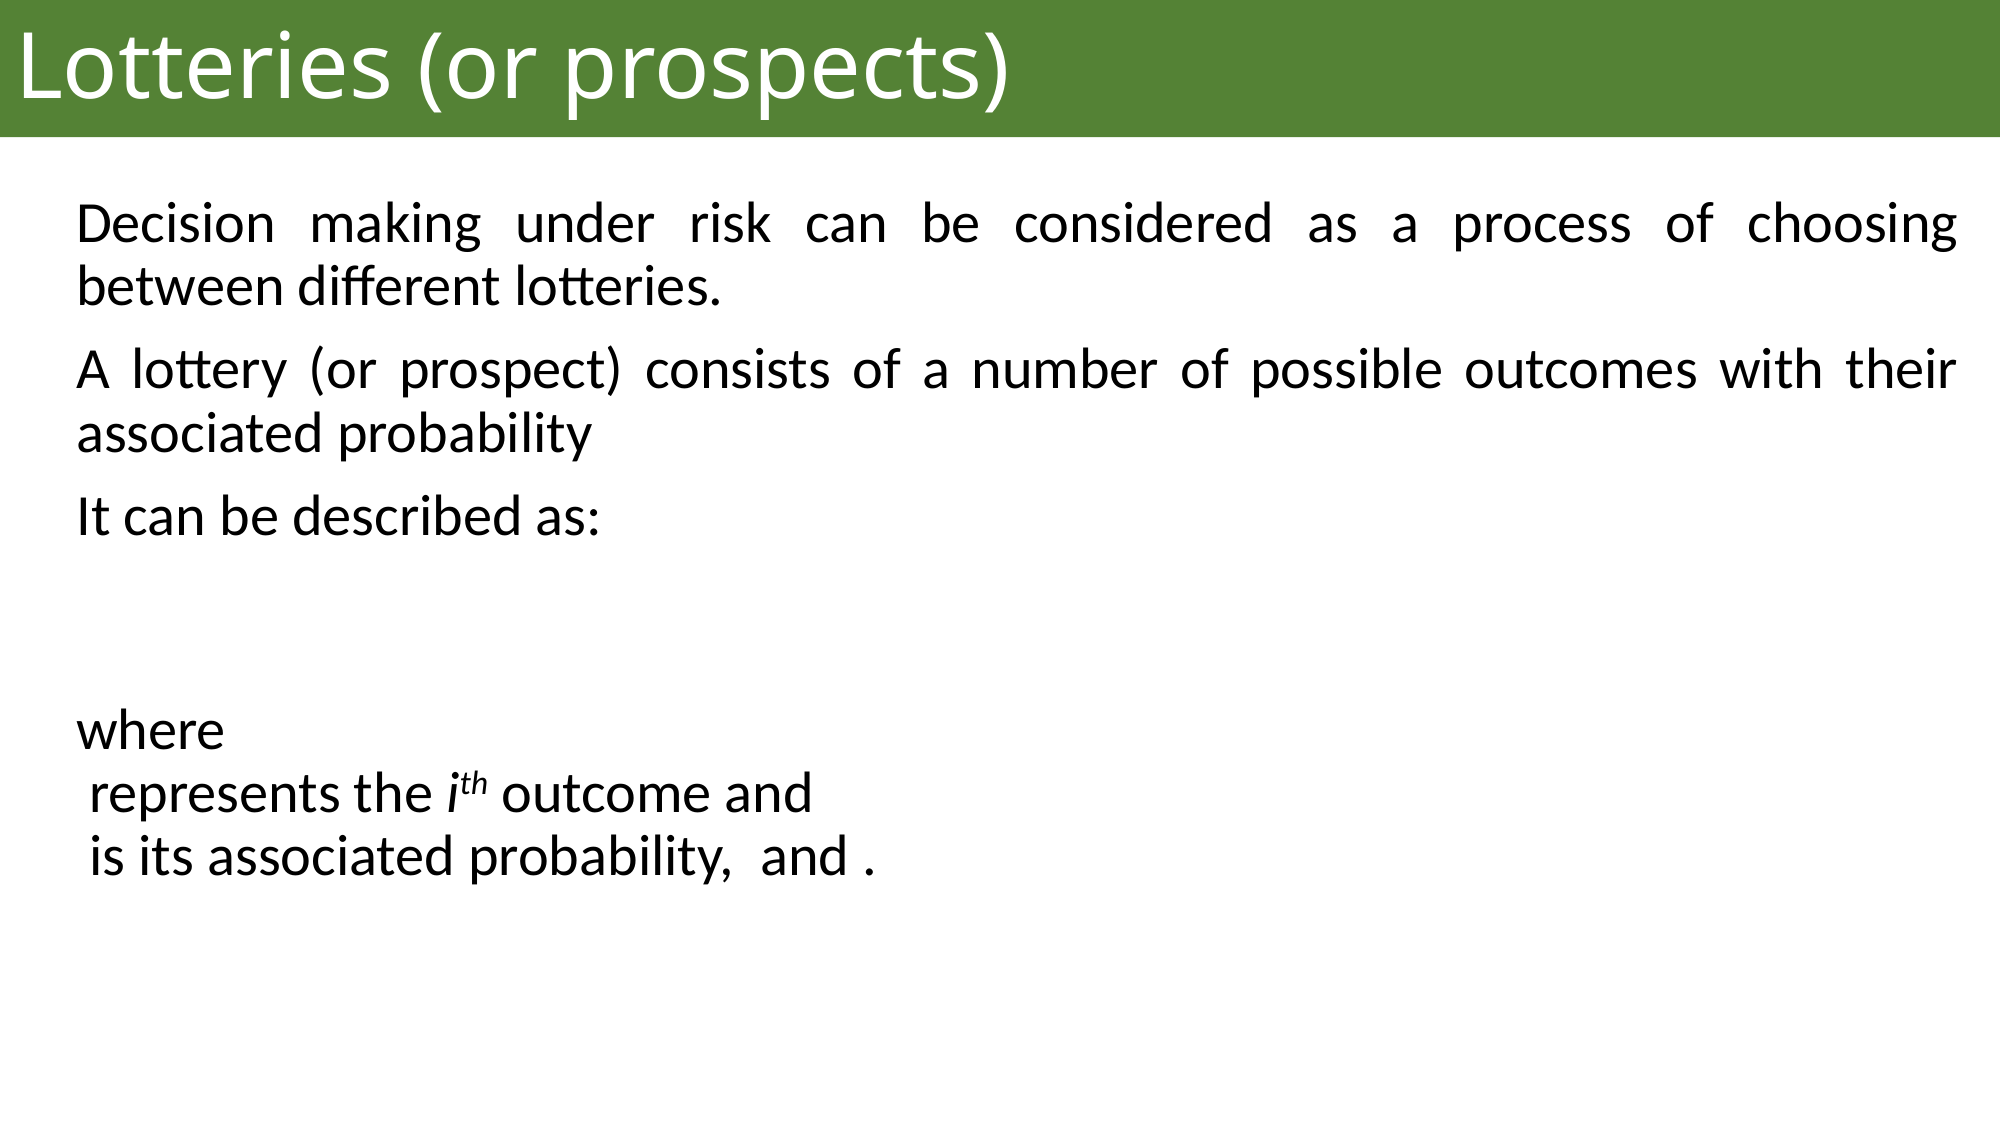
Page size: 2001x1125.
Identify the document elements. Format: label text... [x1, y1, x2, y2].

title Lotteries (or prospects) [0, 0, 2000, 138]
